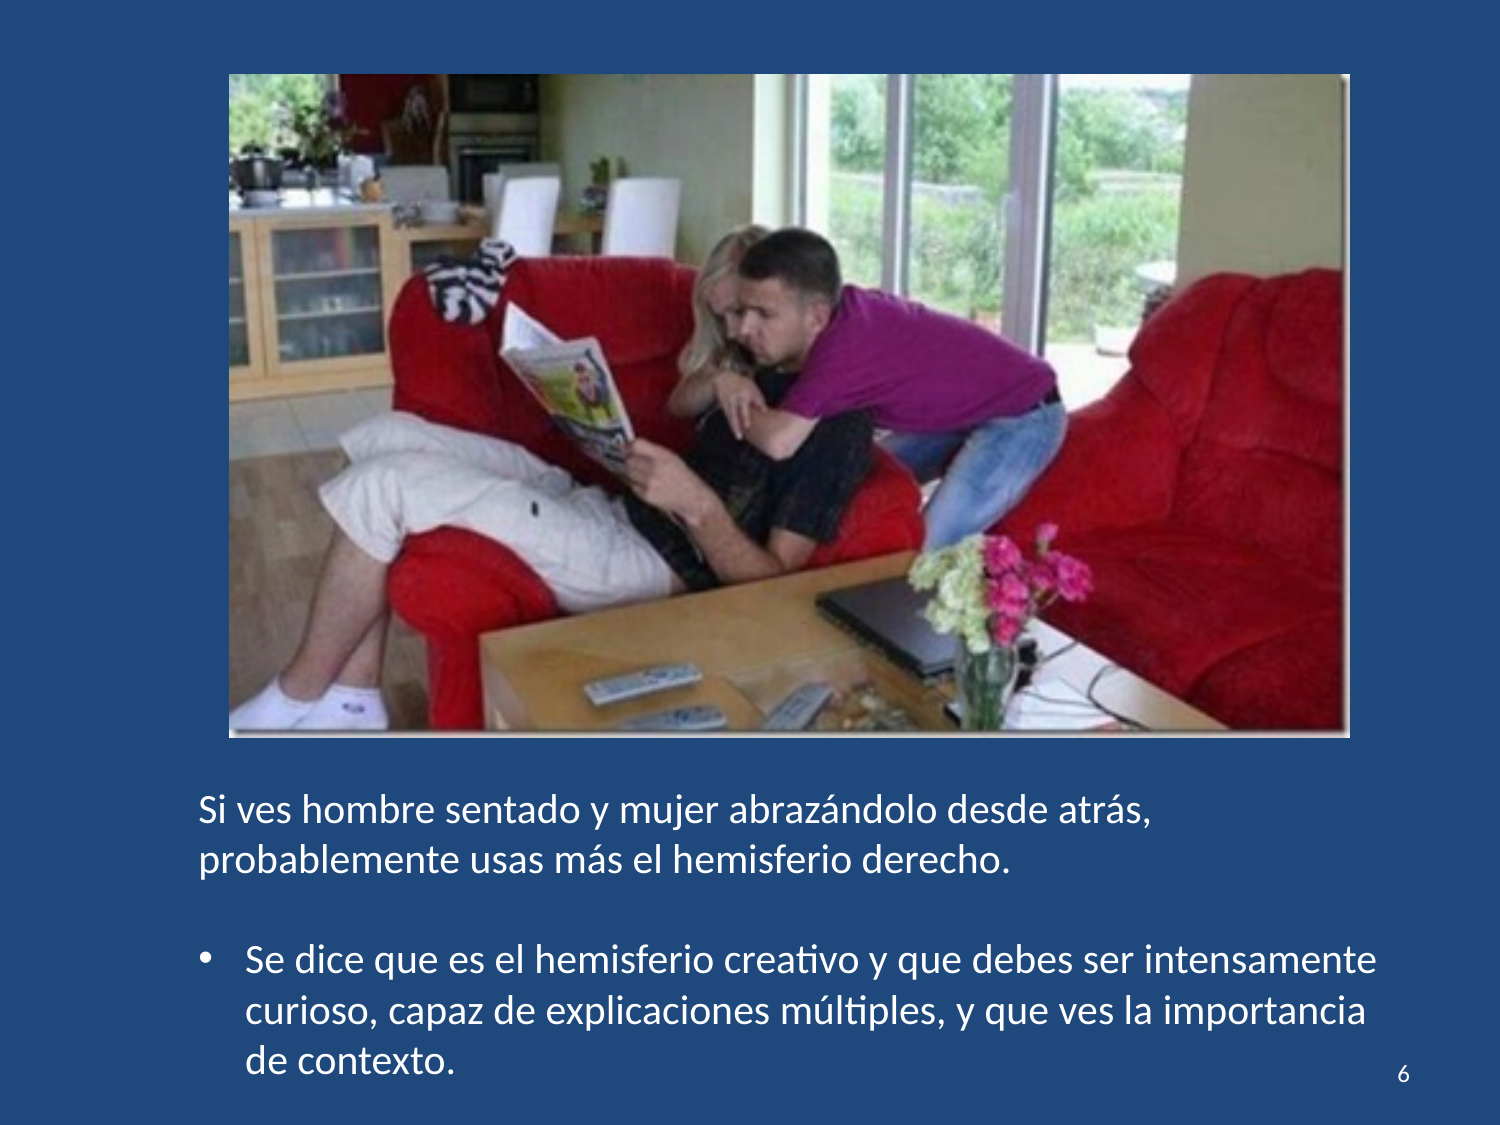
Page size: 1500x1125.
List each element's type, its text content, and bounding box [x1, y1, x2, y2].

slide_number 6 [1074, 1042, 1425, 1103]
text_box Si ves hombre sentado y mujer abrazándolo desde atrás, probablemente usas más el hemisferio derecho. Se dice que es el hemisferio creativo y que debes ser intensamente curioso, capaz de explicaciones múltiples, y que ves la importancia de contexto. [183, 774, 1396, 1090]
picture [229, 74, 1351, 738]
